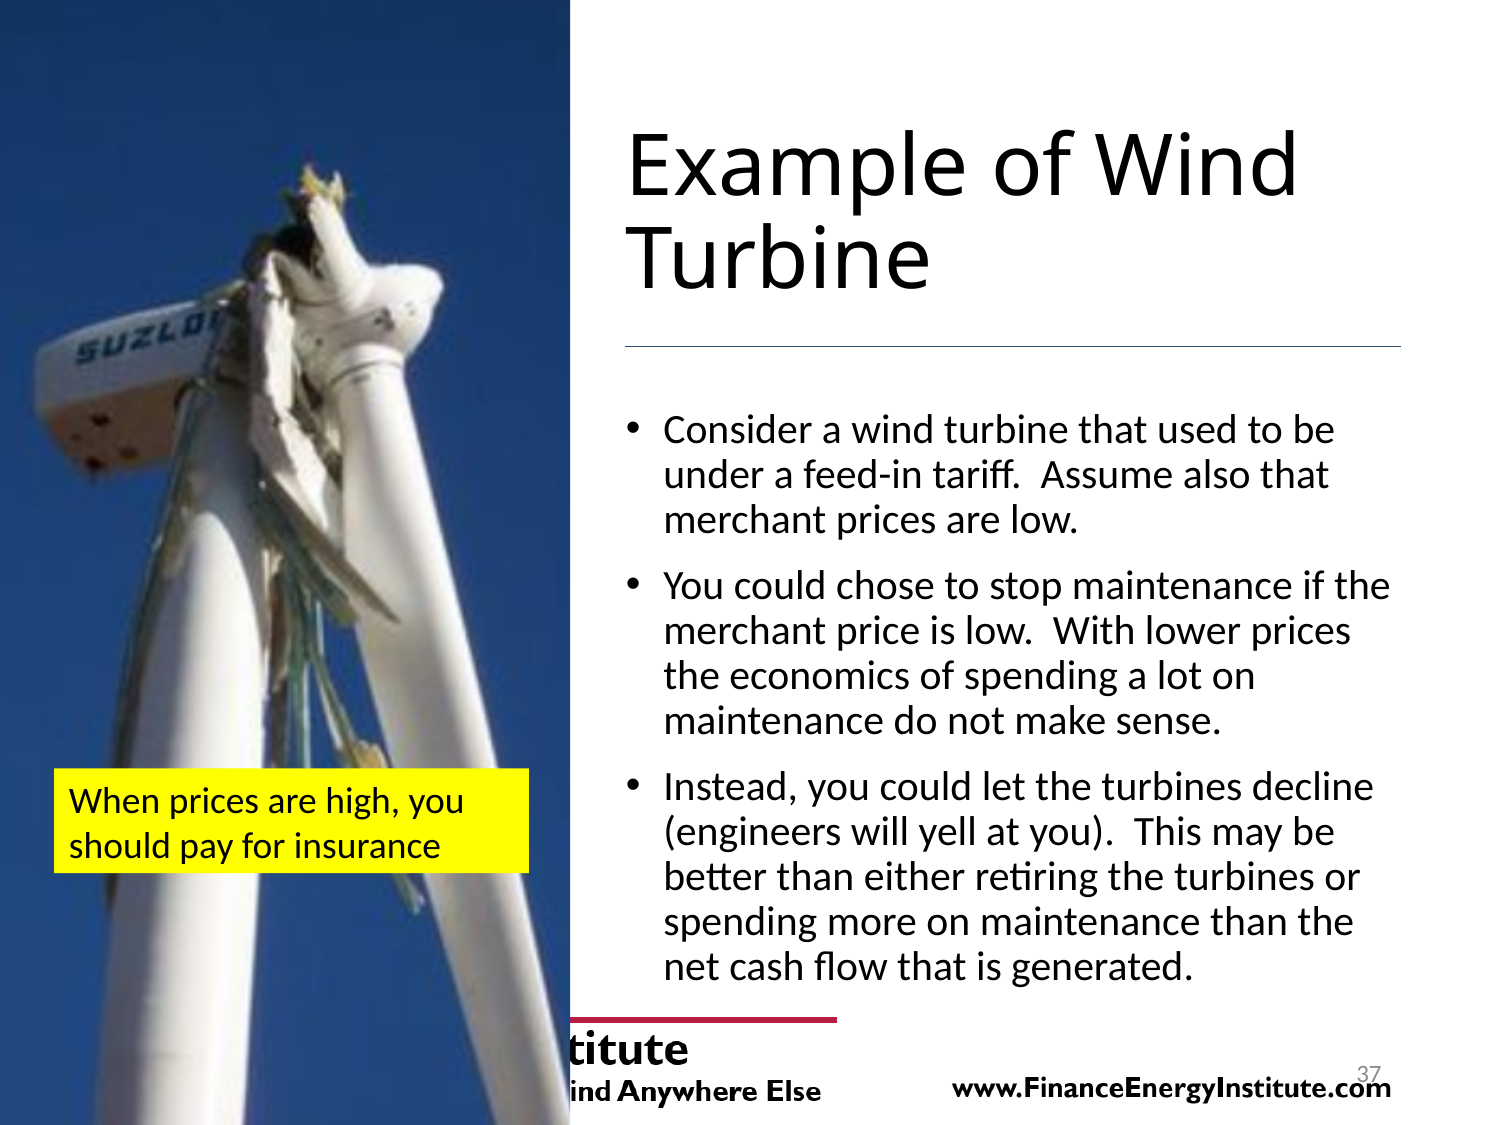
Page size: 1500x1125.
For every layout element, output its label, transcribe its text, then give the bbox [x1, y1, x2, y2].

picture [0, 0, 837, 1125]
slide_number 37 [1250, 1042, 1397, 1103]
title Example of Wind Turbine [610, 103, 1422, 315]
list Consider a wind turbine that used to be under a feed-in tariff. Assume also that merchant prices are low. You could chose to stop maintenance if the merchant price is low. With lower prices the economics of spending a lot on maintenance do not make sense. Instead, you could let the turbines decline (engineers will yell at you). This may be better than either retiring the turbines or spending more on maintenance than the net cash flow that is generated. [610, 399, 1422, 1021]
picture [947, 1071, 1400, 1108]
